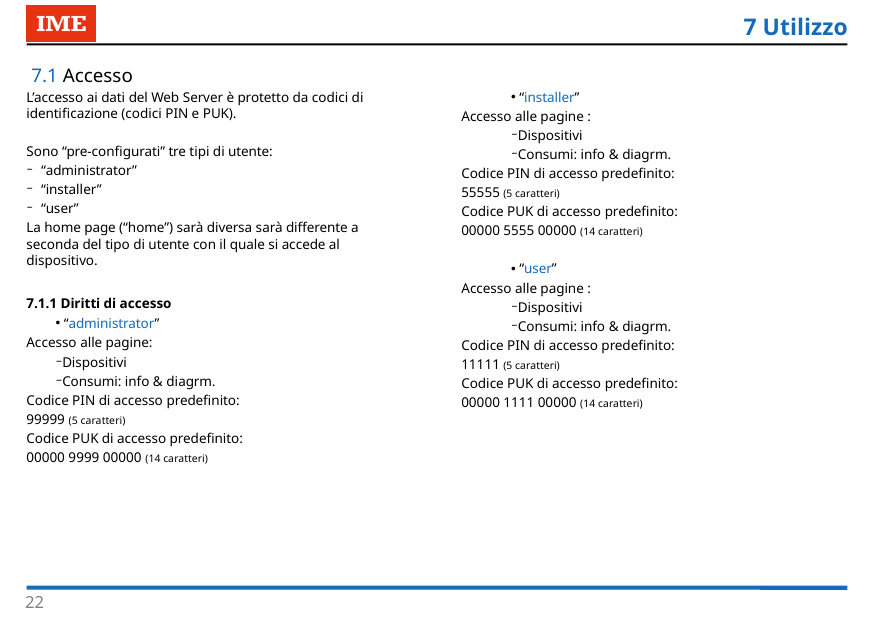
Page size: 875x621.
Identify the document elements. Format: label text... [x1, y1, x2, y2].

text_box 7 Utilizzo [578, 5, 863, 48]
picture [26, 5, 96, 42]
text_box “installer” Accesso alle pagine : Dispositivi Consumi: info & diagrm. Codice PIN di accesso predefinito: 55555 (5 caratteri) Codice PUK di accesso predefinito: 00000 5555 00000 (14 caratteri) “user” Accesso alle pagine : Dispositivi Consumi: info & diagrm. Codice PIN di accesso predefinito: 11111 (5 caratteri) Codice PUK di accesso predefinito: 00000 1111 00000 (14 caratteri) [461, 56, 845, 573]
text_box 7.1 Accesso L’accesso ai dati del Web Server è protetto da codici di identificazione (codici PIN e PUK). Sono “pre-configurati” tre tipi di utente: “administrator” “installer” “user” La home page (“home”) sarà diversa sarà differente a seconda del tipo di utente con il quale si accede al dispositivo. 7.1.1 Diritti di accesso “administrator” Accesso alle pagine: Dispositivi Consumi: info & diagrm. Codice PIN di accesso predefinito: 99999 (5 caratteri) Codice PUK di accesso predefinito: 00000 9999 00000 (14 caratteri) [26, 56, 411, 574]
